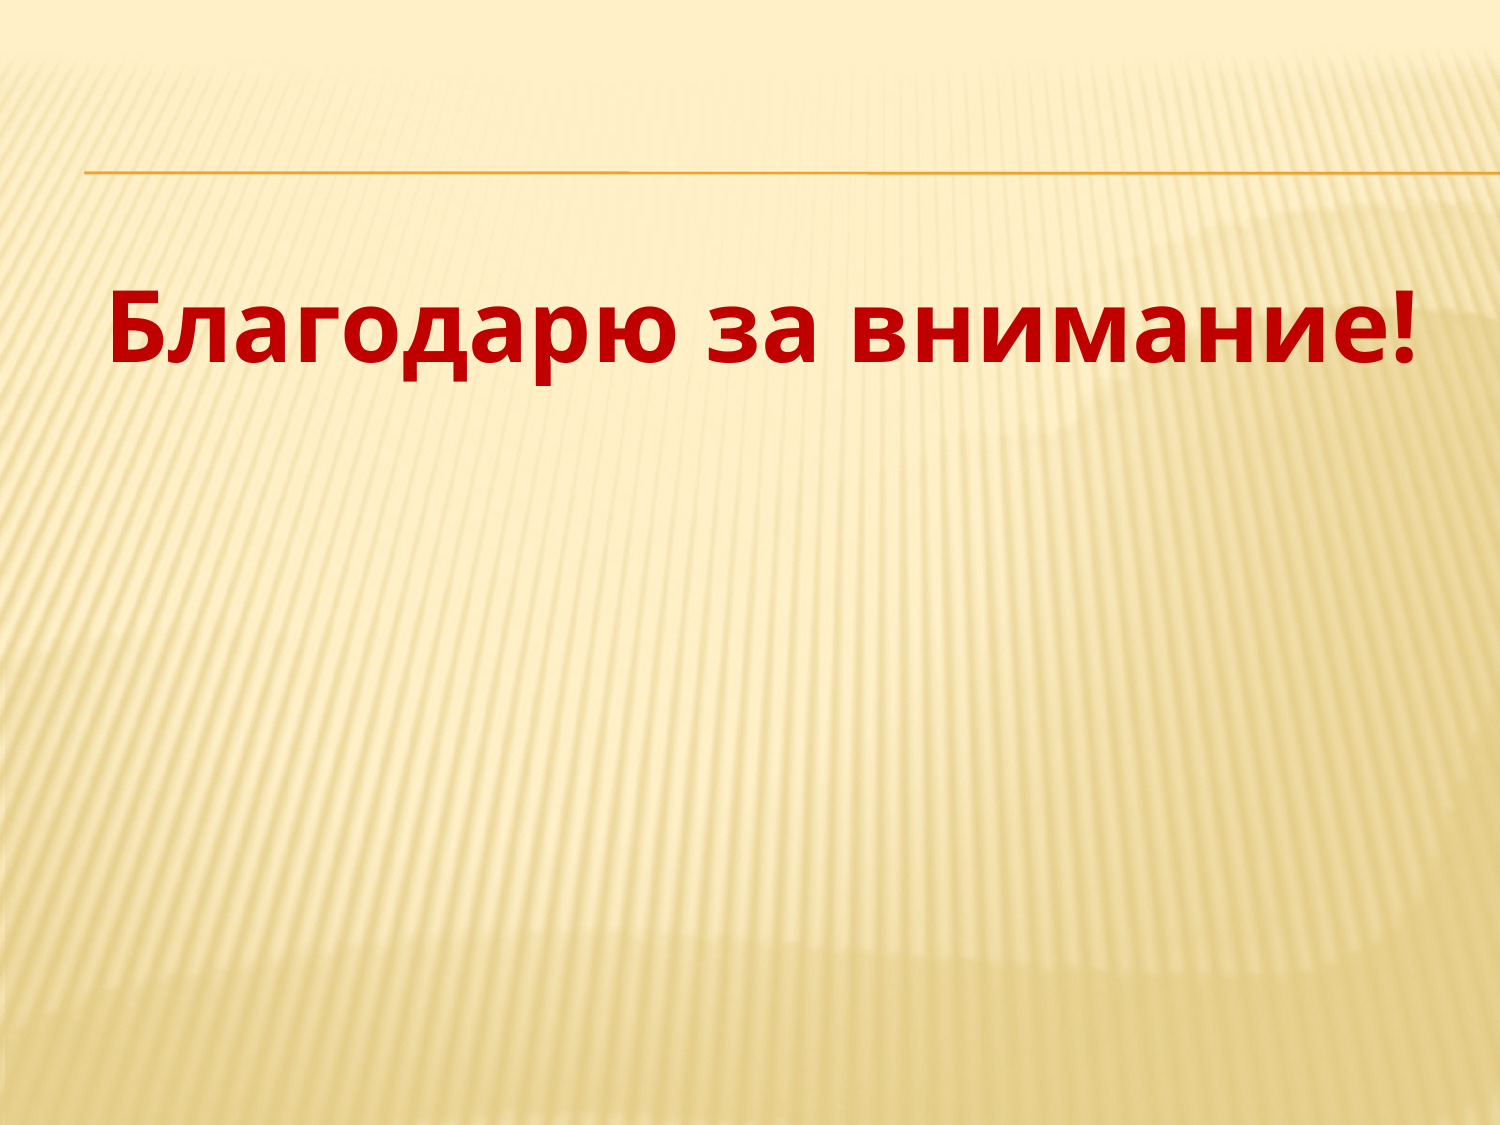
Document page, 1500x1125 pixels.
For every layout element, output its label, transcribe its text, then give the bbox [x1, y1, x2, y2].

list Благодарю за внимание! [50, 254, 1475, 998]
